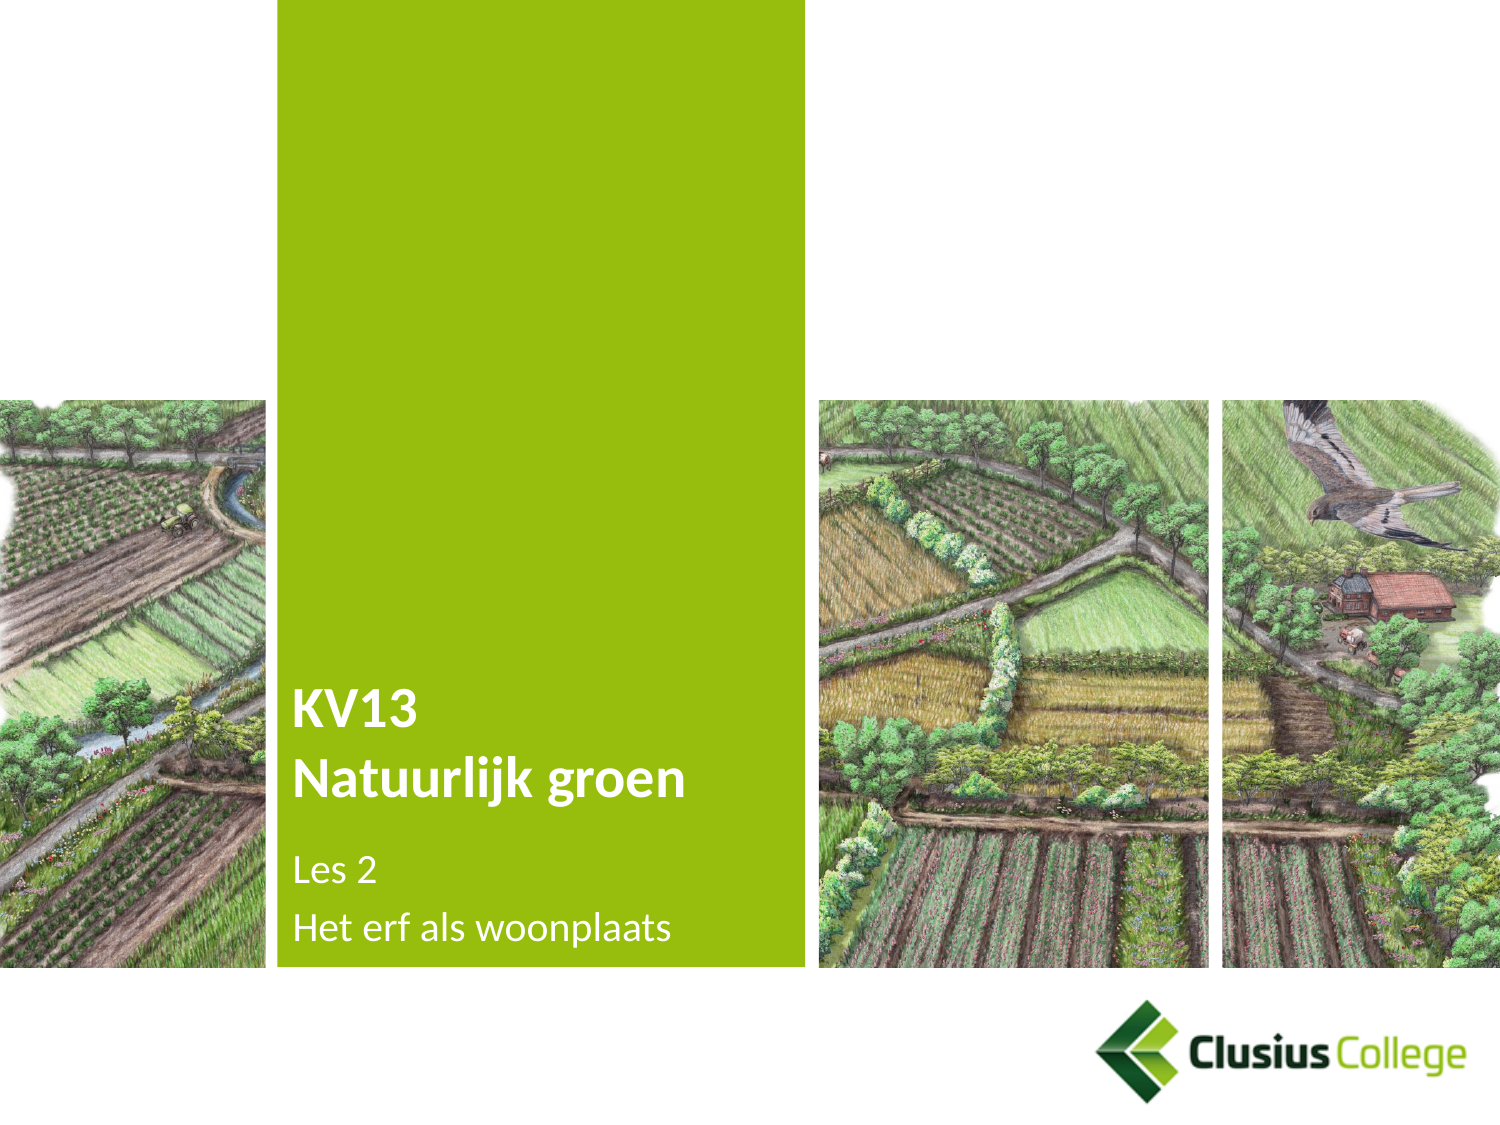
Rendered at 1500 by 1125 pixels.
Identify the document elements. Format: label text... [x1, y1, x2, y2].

picture [818, 399, 1210, 968]
picture [1222, 399, 1500, 968]
text_box [275, 0, 807, 969]
subtitle Les 2 Het erf als woonplaats [277, 834, 806, 965]
title KV13 Natuurlijk groen [277, 643, 806, 834]
picture [1092, 999, 1470, 1105]
picture [0, 399, 266, 968]
